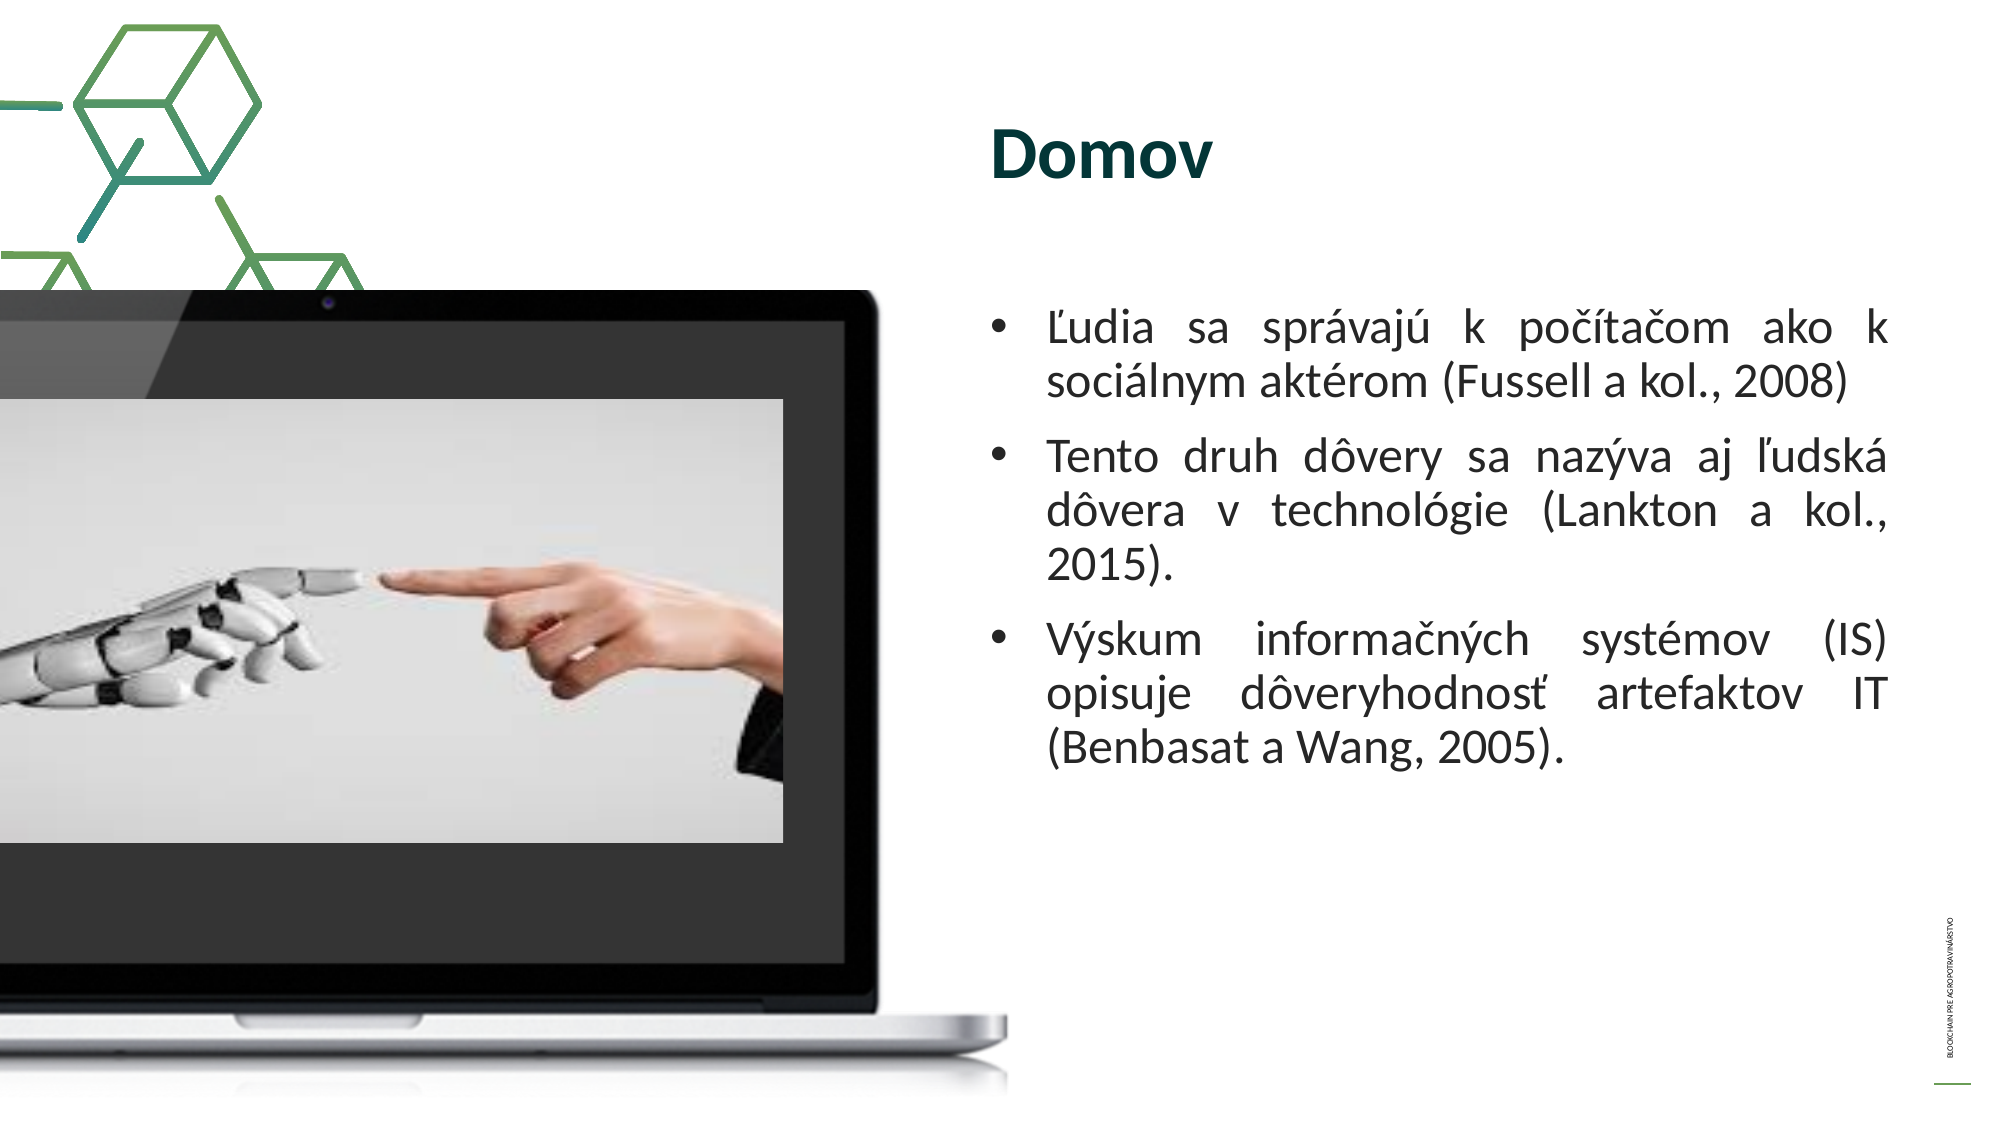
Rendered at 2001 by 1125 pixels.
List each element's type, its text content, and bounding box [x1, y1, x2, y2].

list Domov [975, 106, 1794, 269]
list Ľudia sa správajú k počítačom ako k sociálnym aktérom (Fussell a kol., 2008) Tento druh dôvery sa nazýva aj ľudská dôvera v technológie (Lankton a kol., 2015). Výskum informačných systémov (IS) opisuje dôveryhodnosť artefaktov IT (Benbasat a Wang, 2005). [975, 293, 1904, 1055]
picture [0, 290, 1100, 1125]
